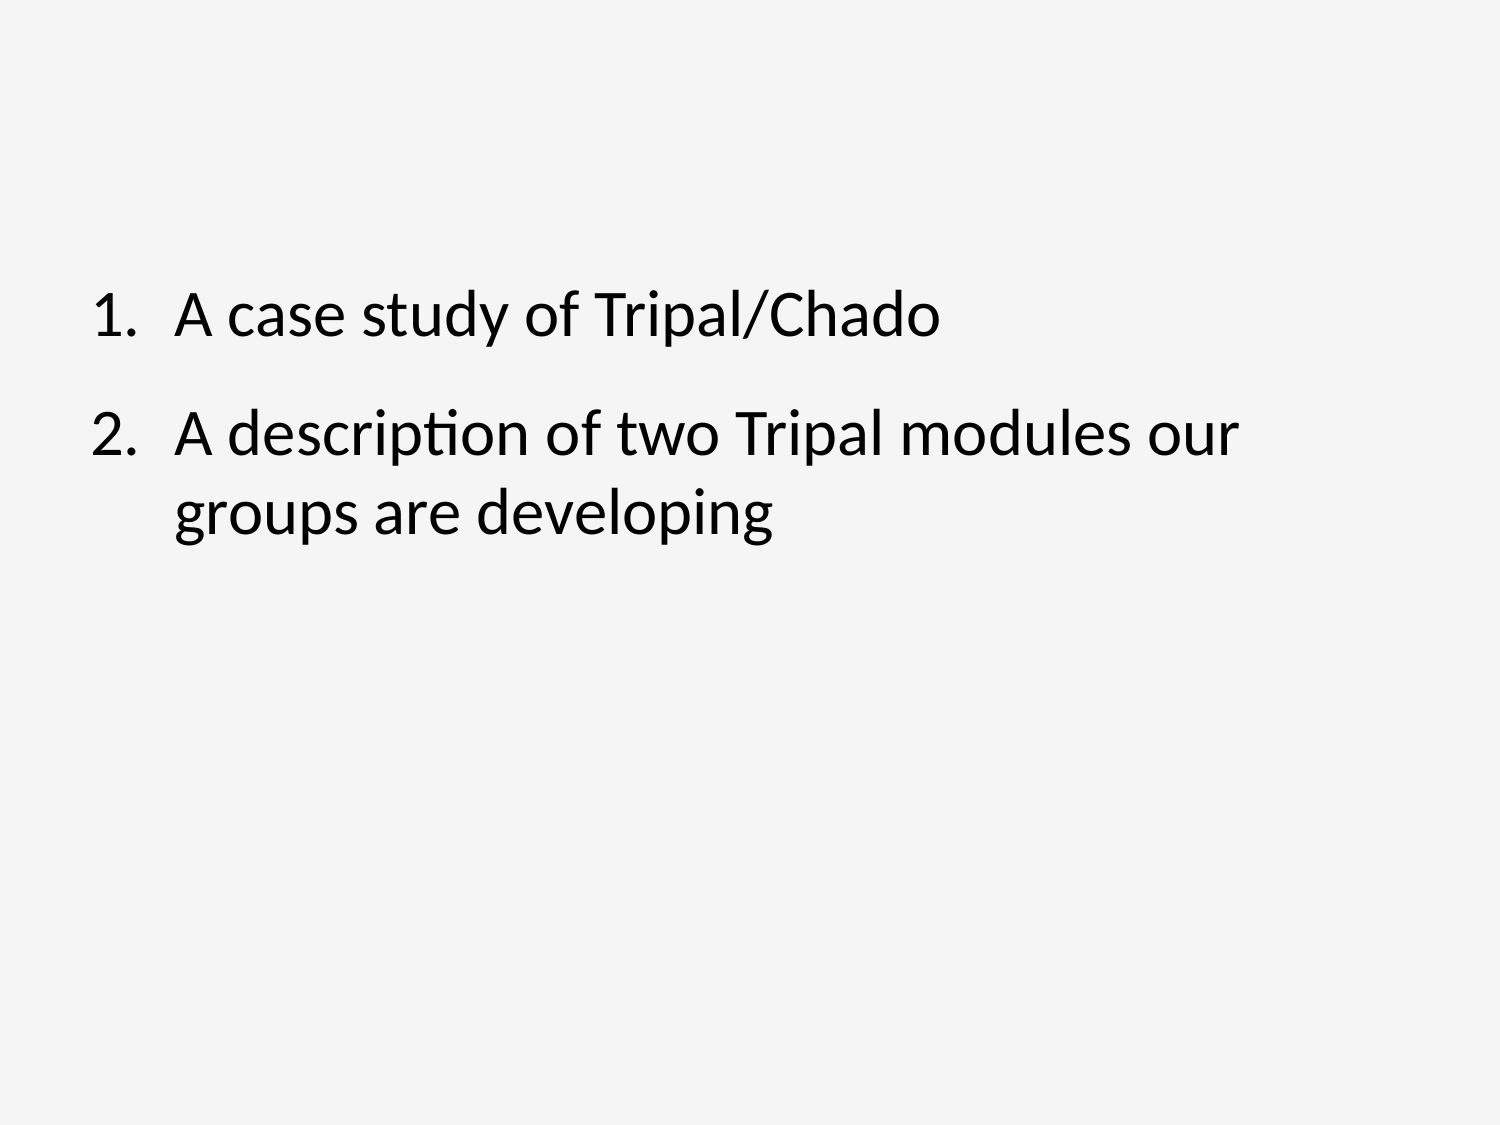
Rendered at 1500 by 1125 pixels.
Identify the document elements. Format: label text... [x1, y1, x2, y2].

list A case study of Tripal/Chado A description of two Tripal modules our groups are developing [75, 262, 1425, 1005]
